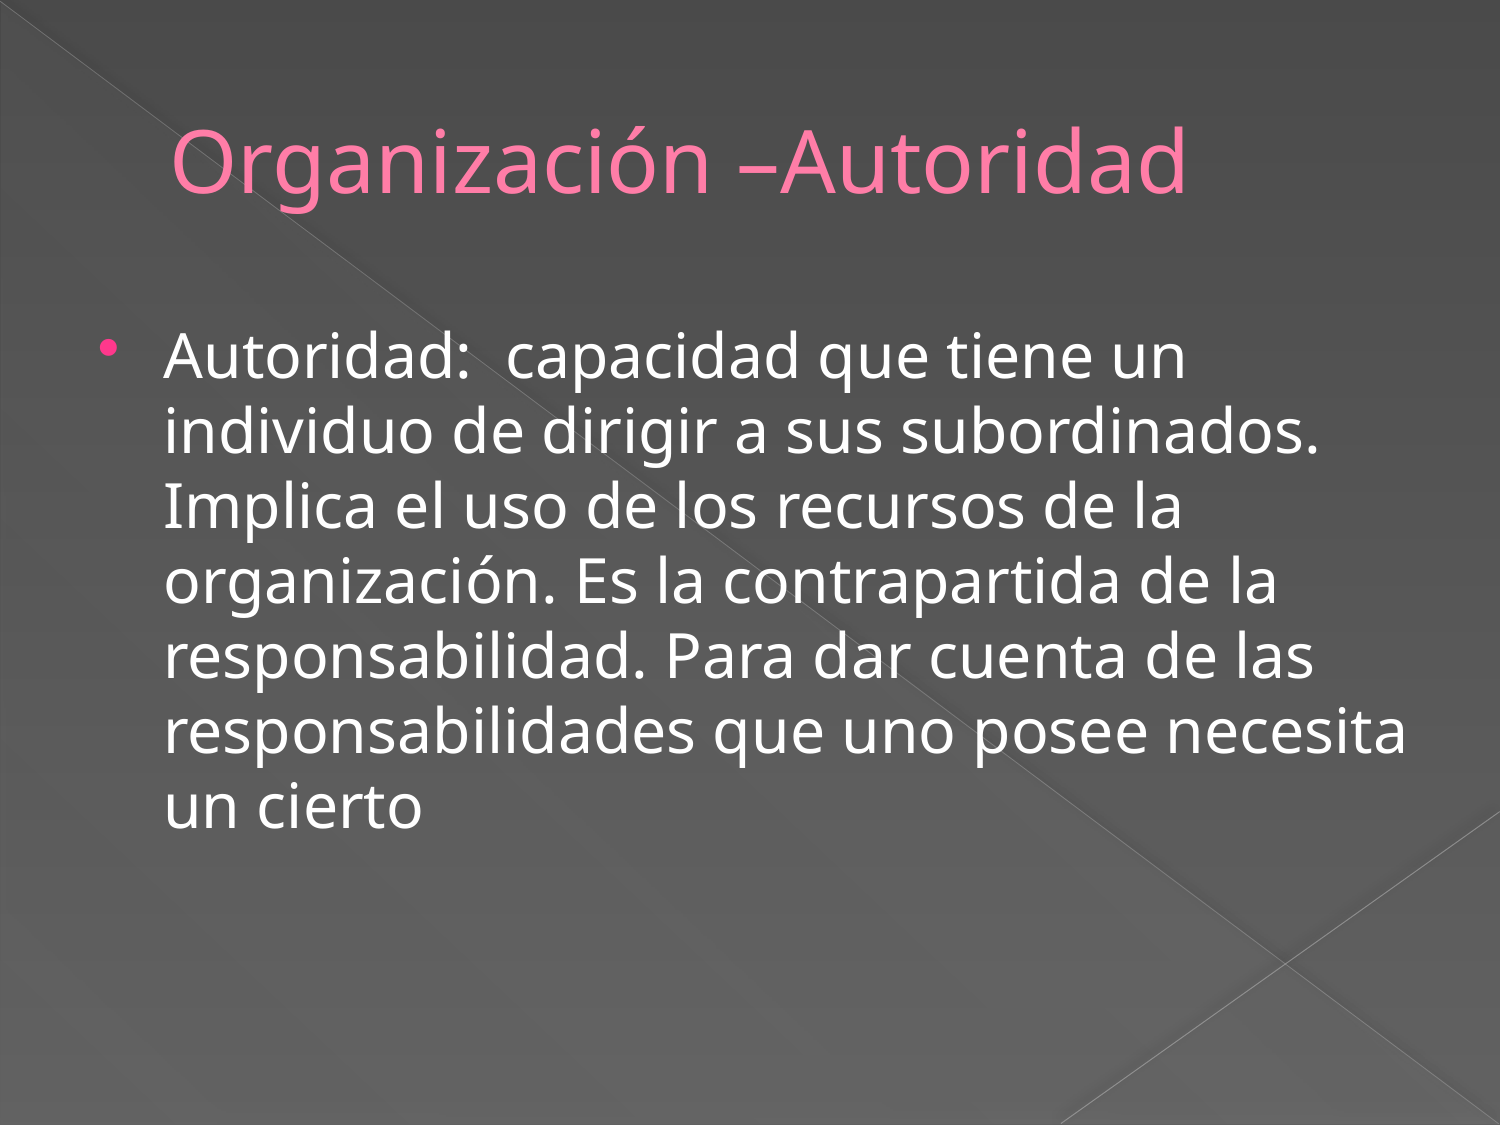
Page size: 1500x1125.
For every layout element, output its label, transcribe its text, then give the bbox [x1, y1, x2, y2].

list Autoridad: capacidad que tiene un individuo de dirigir a sus subordinados. Implica el uso de los recursos de la organización. Es la contrapartida de la responsabilidad. Para dar cuenta de las responsabilidades que uno posee necesita un cierto [75, 308, 1425, 1059]
title Organización –Autoridad [75, 43, 1425, 274]
